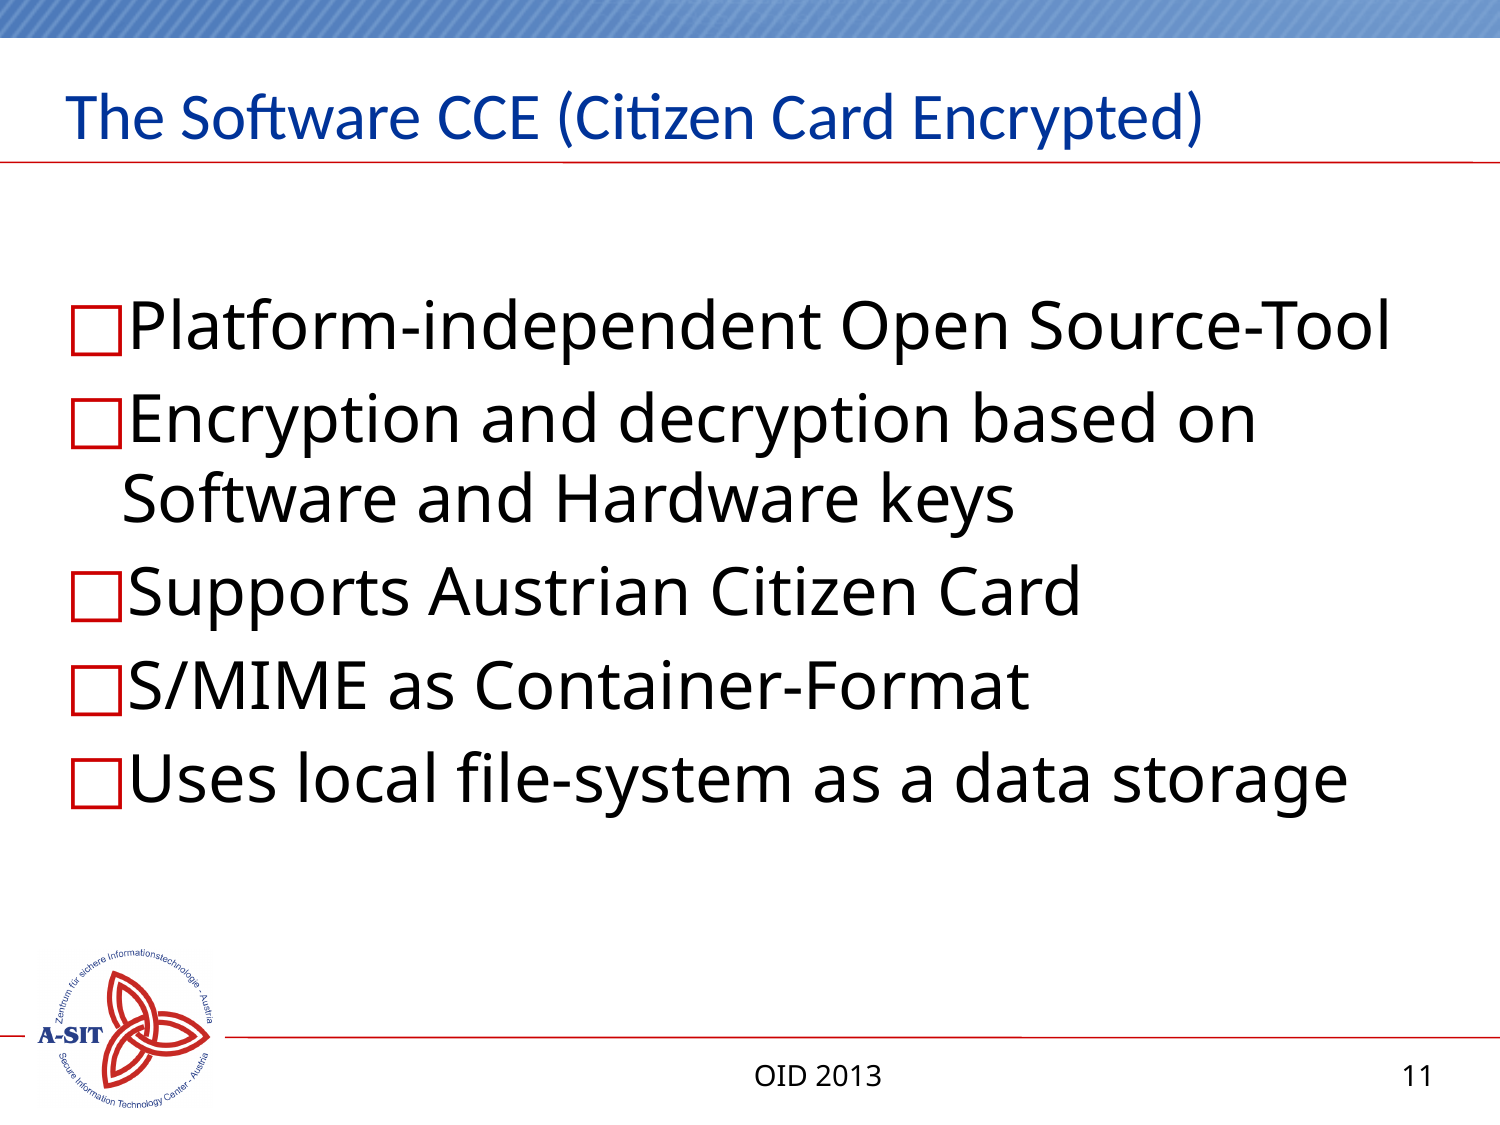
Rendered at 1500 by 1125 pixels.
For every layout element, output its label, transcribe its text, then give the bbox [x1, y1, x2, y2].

picture [37, 949, 213, 1108]
picture [0, 0, 1500, 38]
title The Software CCE (Citizen Card Encrypted) [50, 50, 1450, 175]
footer OID 2013 [225, 1050, 1340, 1125]
list Platform-independent Open Source-Tool Encryption and decryption based on Software and Hardware keys Supports Austrian Citizen Card S/MIME as Container-Format Uses local file-system as a data storage [50, 275, 1450, 950]
slide_number 11 [1340, 1050, 1450, 1125]
